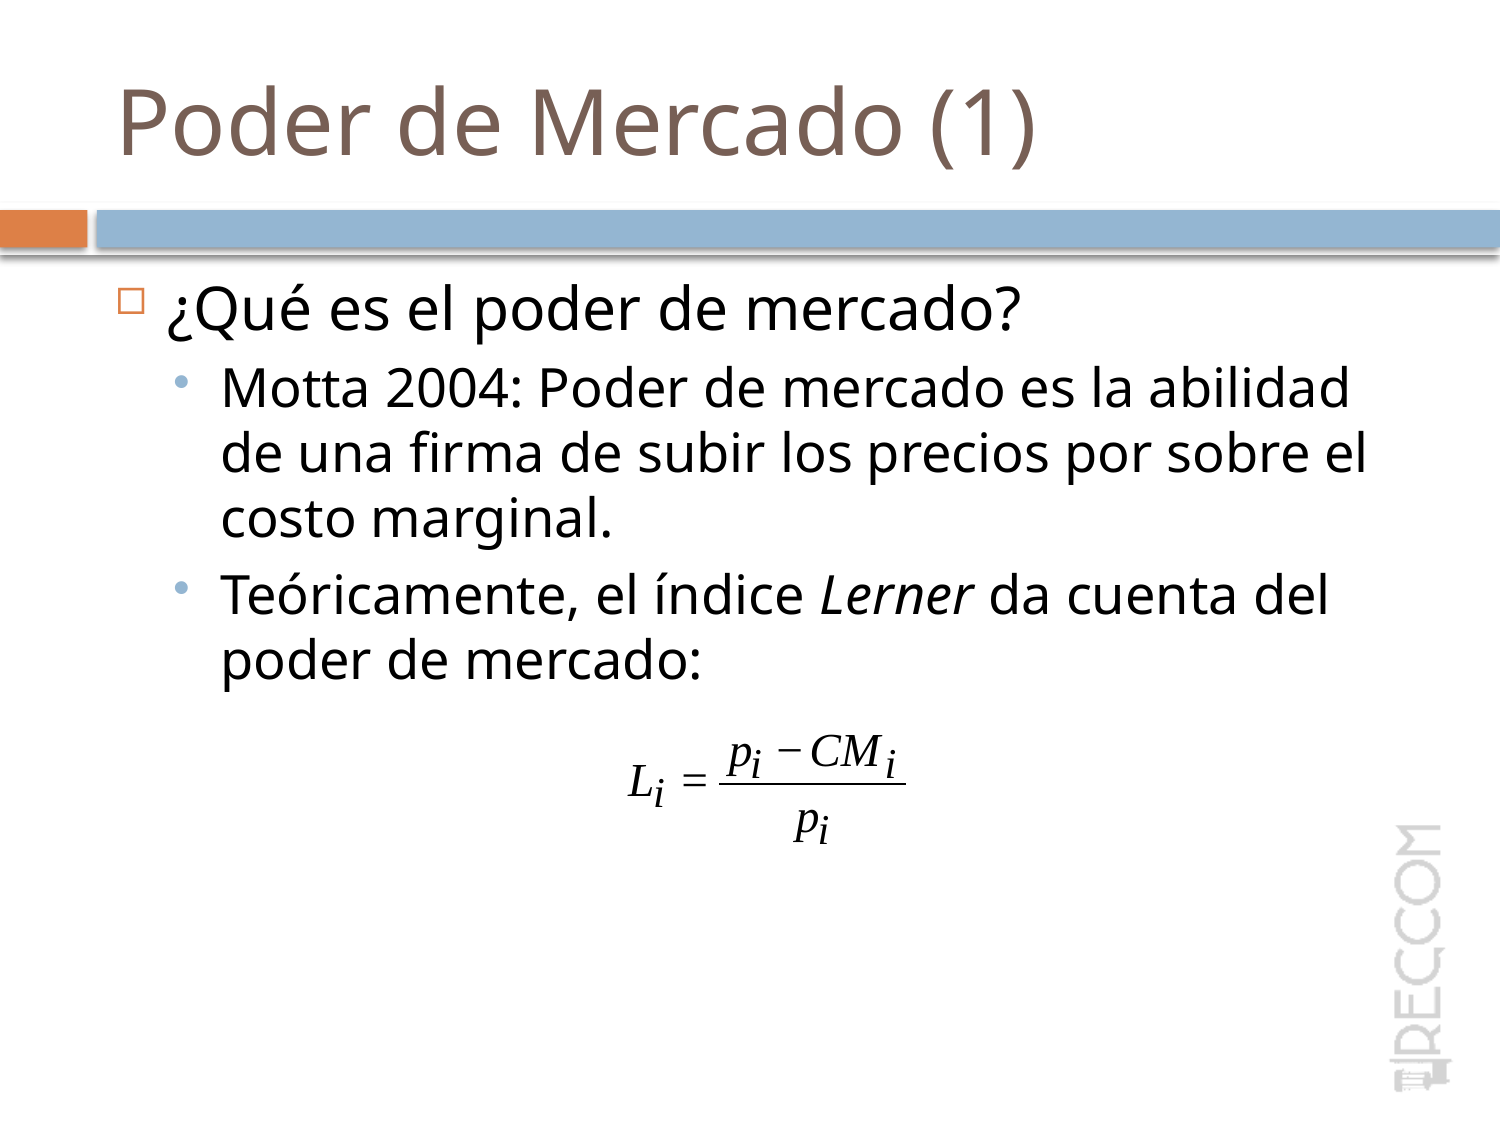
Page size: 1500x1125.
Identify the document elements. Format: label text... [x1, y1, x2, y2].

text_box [618, 724, 913, 854]
title Poder de Mercado (1) [100, 37, 1438, 200]
list ¿Qué es el poder de mercado? Motta 2004: Poder de mercado es la abilidad de una firma de subir los precios por sobre el costo marginal. Teóricamente, el índice Lerner da cuenta del poder de mercado: [100, 262, 1400, 1000]
